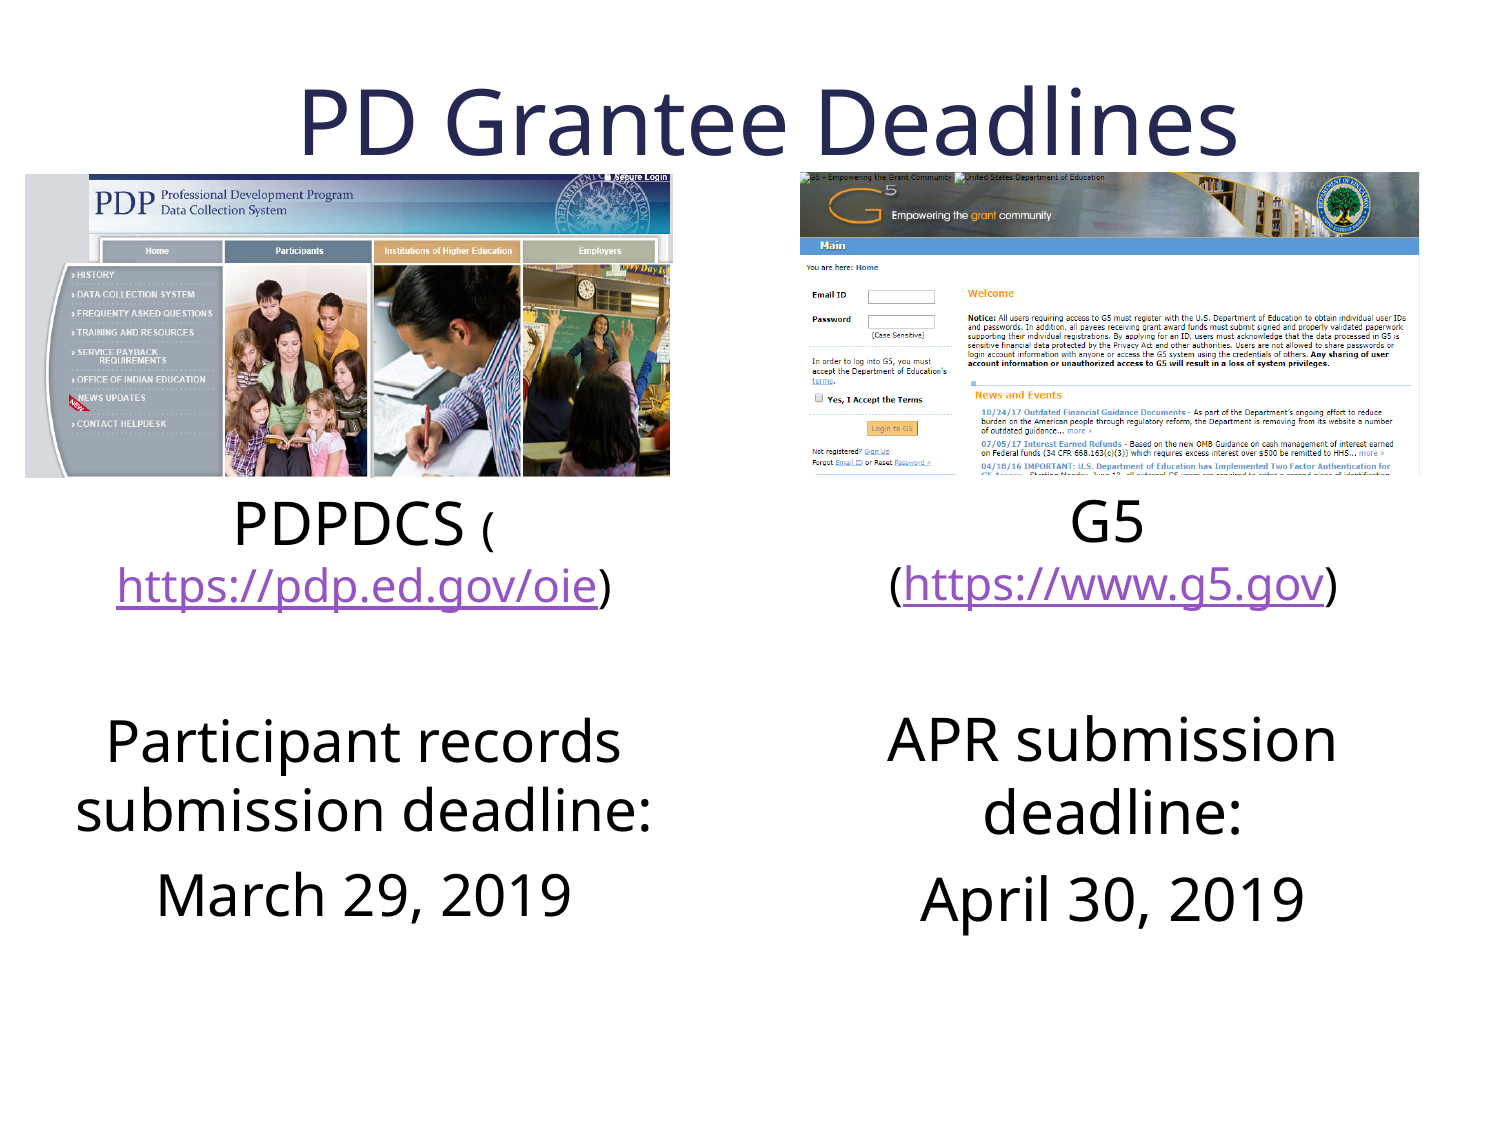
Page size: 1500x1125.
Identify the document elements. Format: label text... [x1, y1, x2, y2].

title PD Grantee Deadlines [99, 37, 1438, 200]
picture [25, 174, 673, 478]
list G5 (https://www.g5.gov) APR submission deadline: April 30, 2019 [794, 477, 1433, 1011]
list PDPDCS (https://pdp.ed.gov/oie) Participant records submission deadline: March 29, 2019 [28, 477, 700, 1088]
picture [799, 172, 1421, 476]
